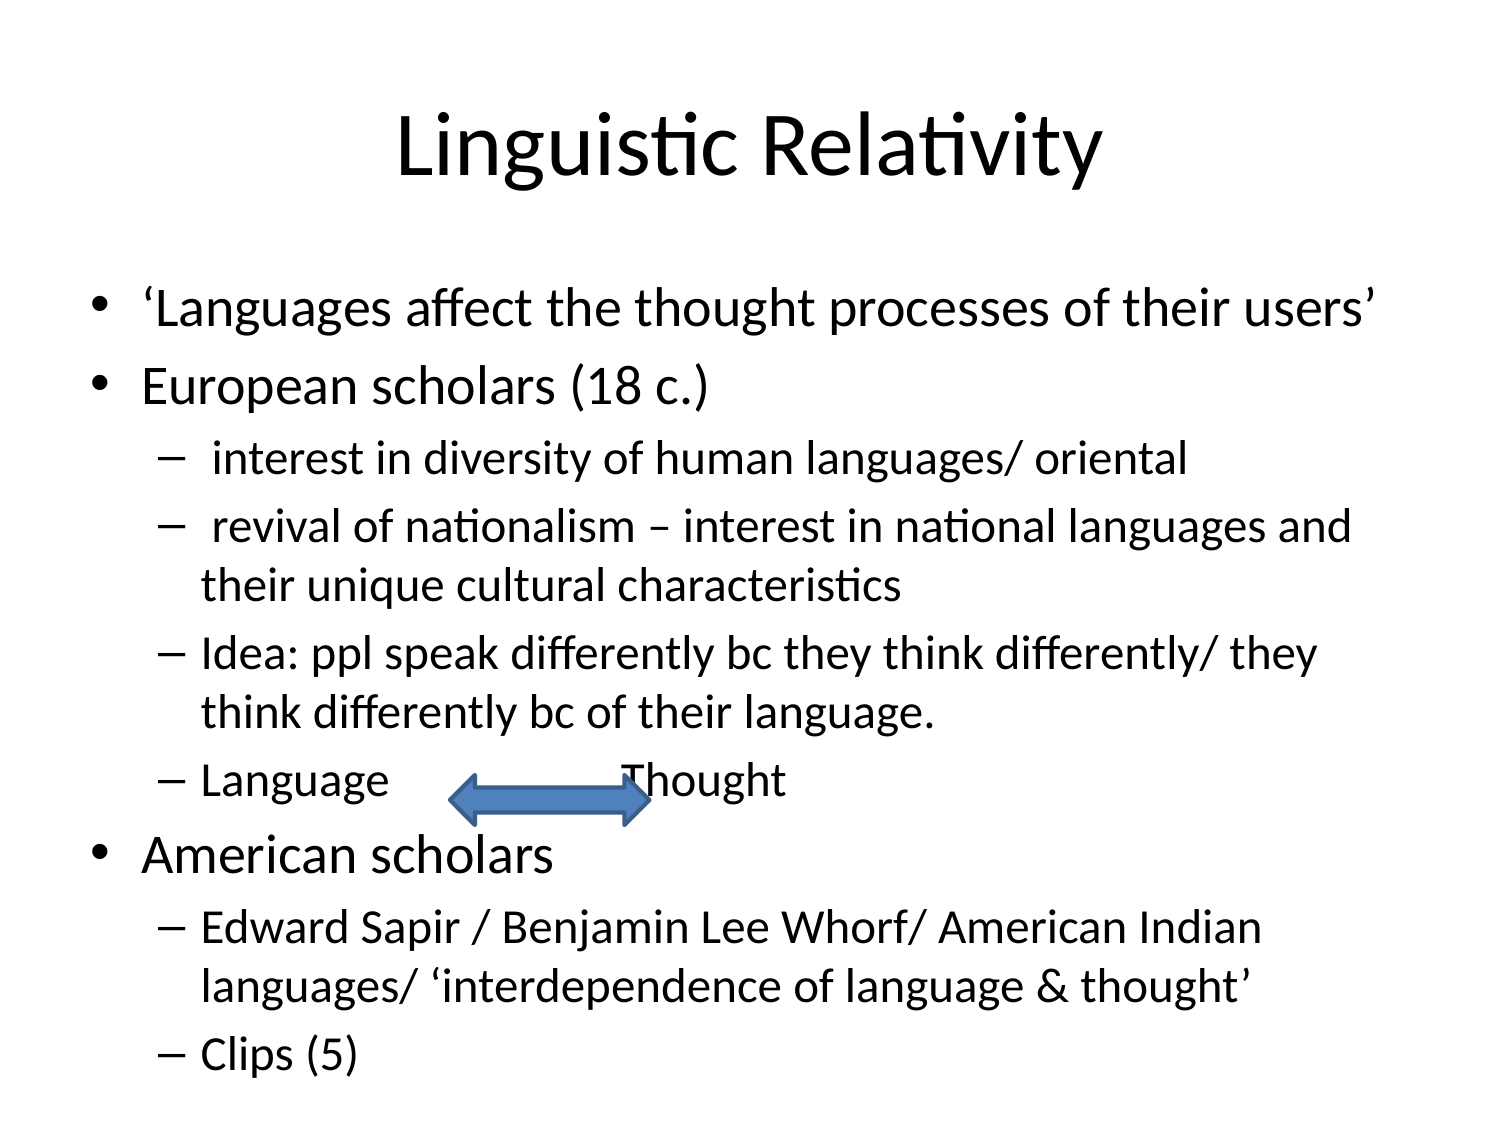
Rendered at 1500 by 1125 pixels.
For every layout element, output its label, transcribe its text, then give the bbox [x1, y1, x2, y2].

list ‘Languages affect the thought processes of their users’ European scholars (18 c.) interest in diversity of human languages/ oriental revival of nationalism – interest in national languages and their unique cultural characteristics Idea: ppl speak differently bc they think differently/ they think differently bc of their language. Language Thought American scholars Edward Sapir / Benjamin Lee Whorf/ American Indian languages/ ‘interdependence of language & thought’ Clips (5) [75, 262, 1425, 1100]
title Linguistic Relativity [75, 45, 1425, 233]
text_box [447, 773, 652, 827]
